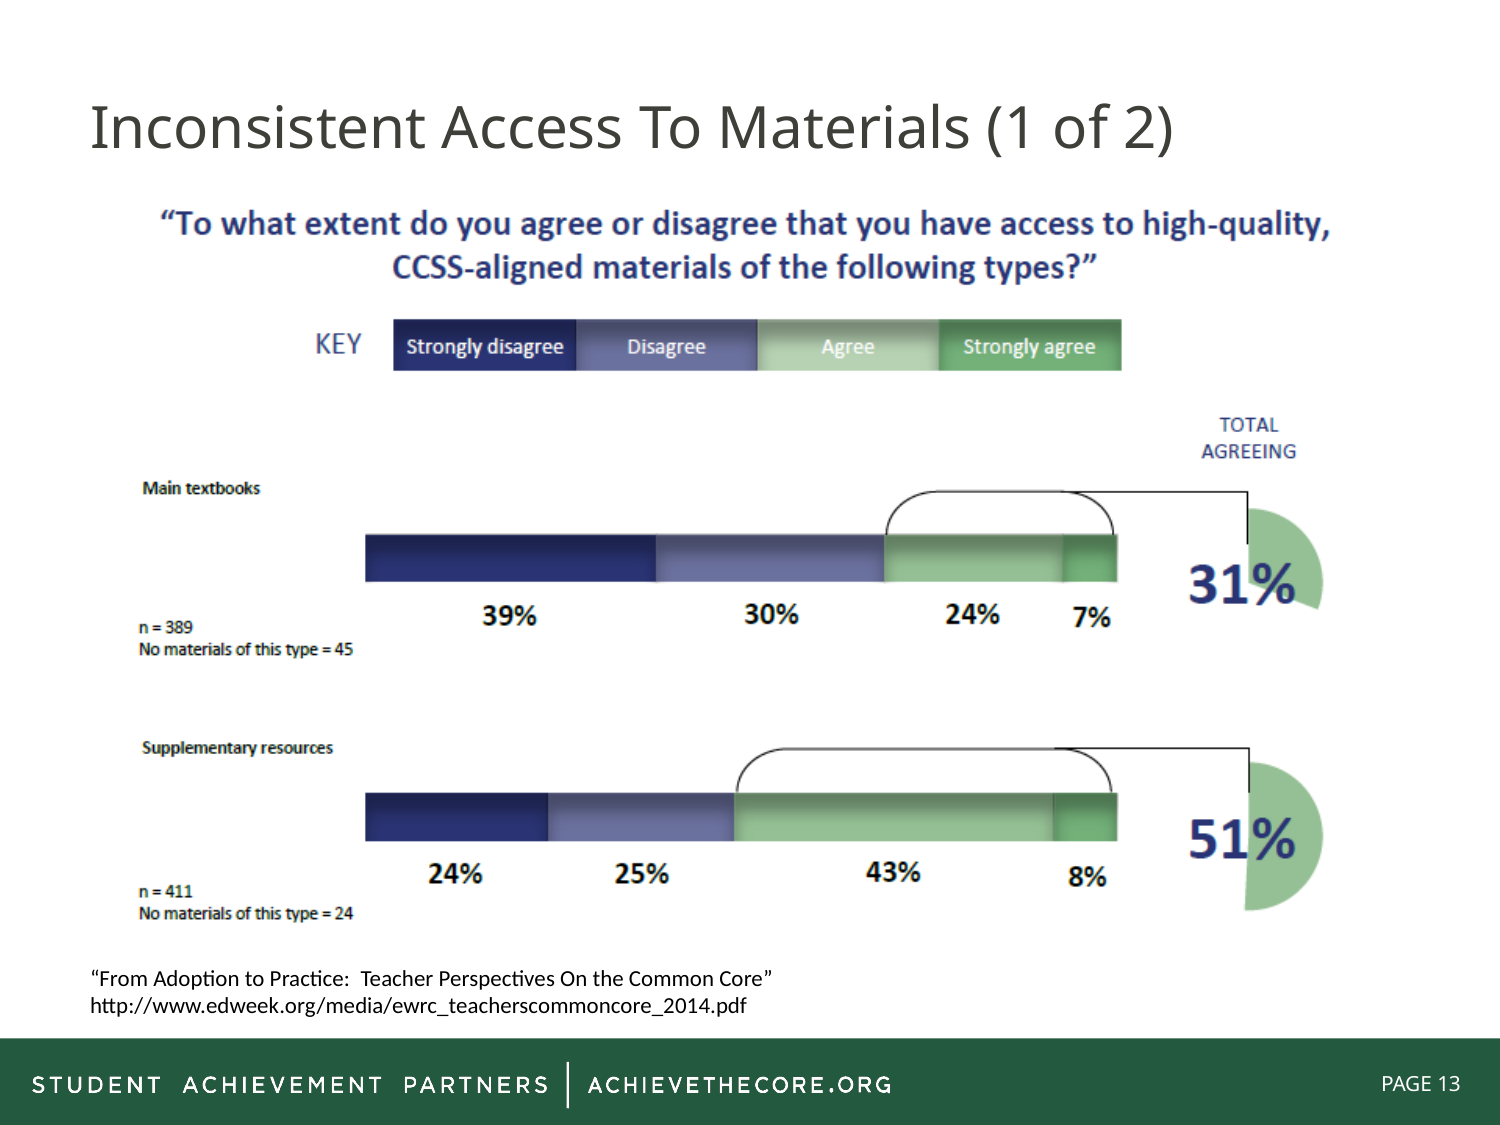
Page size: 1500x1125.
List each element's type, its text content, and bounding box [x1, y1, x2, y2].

title Inconsistent Access To Materials (1 of 2) [75, 61, 1425, 189]
picture [127, 195, 1373, 941]
text_box “From Adoption to Practice: Teacher Perspectives On the Common Core” http://www.edweek.org/media/ewrc_teacherscommoncore_2014.pdf [74, 955, 1333, 1027]
picture [12, 1055, 911, 1112]
